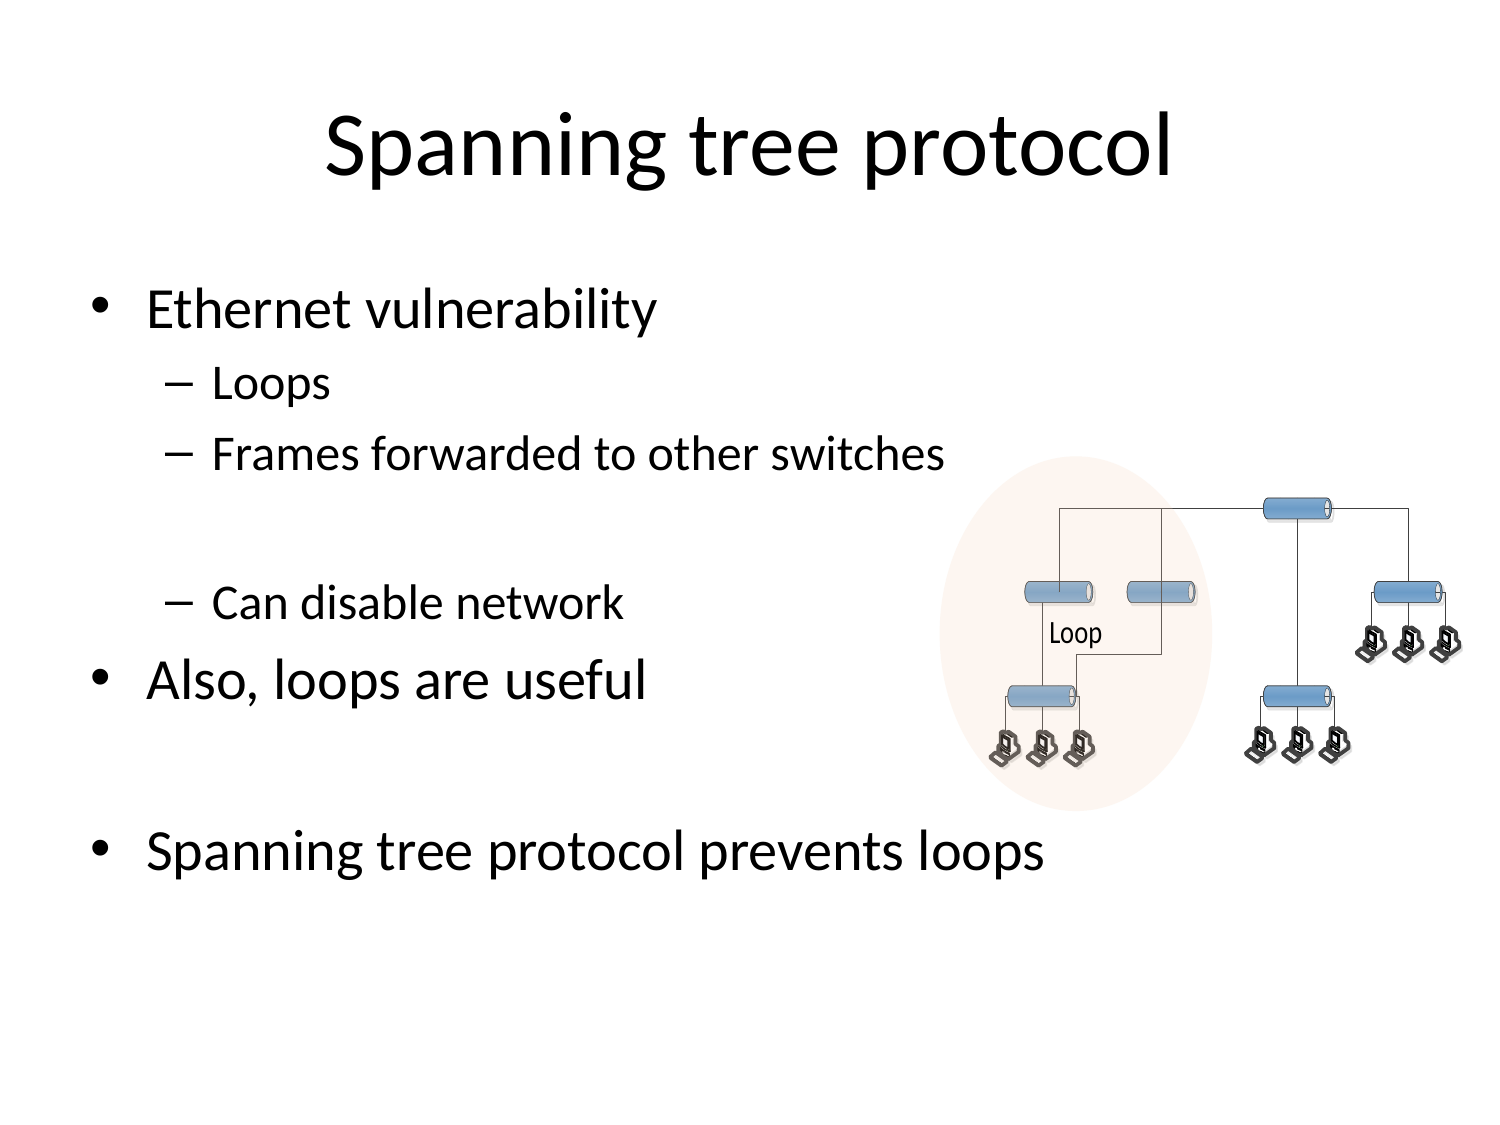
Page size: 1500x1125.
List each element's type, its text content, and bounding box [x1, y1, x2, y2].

title Spanning tree protocol [74, 44, 1426, 233]
picture [937, 453, 1466, 814]
list Ethernet vulnerability Loops Frames forwarded to other switches Can disable network Also, loops are useful Spanning tree protocol prevents loops [74, 262, 1426, 1006]
